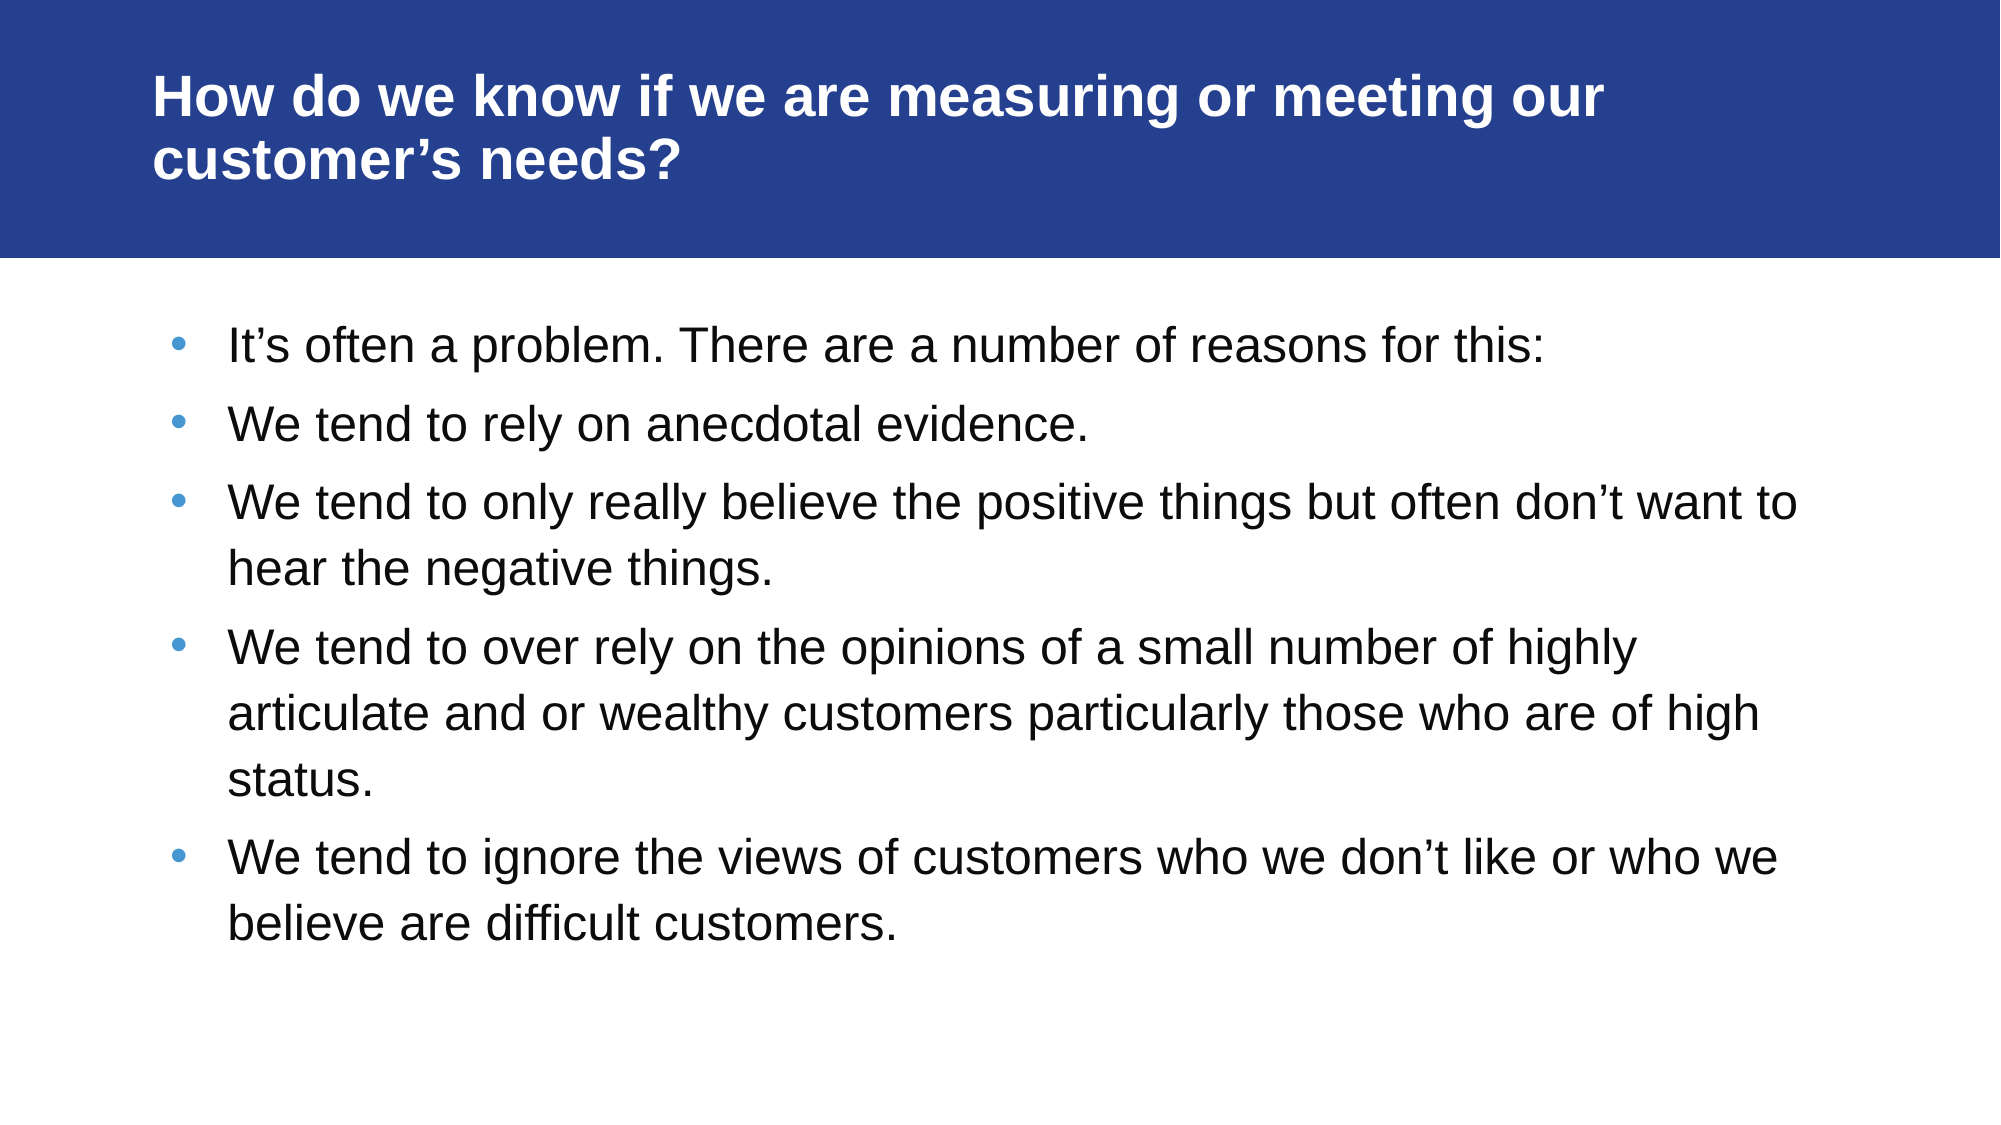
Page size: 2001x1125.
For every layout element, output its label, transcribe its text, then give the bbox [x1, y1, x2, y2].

title How do we know if we are measuring or meeting our customer’s needs? [137, 20, 1863, 238]
list It’s often a problem. There are a number of reasons for this: We tend to rely on anecdotal evidence. We tend to only really believe the positive things but often don’t want to hear the negative things. We tend to over rely on the opinions of a small number of highly articulate and or wealthy customers particularly those who are of high status. We tend to ignore the views of customers who we don’t like or who we believe are difficult customers. [137, 299, 1863, 1025]
